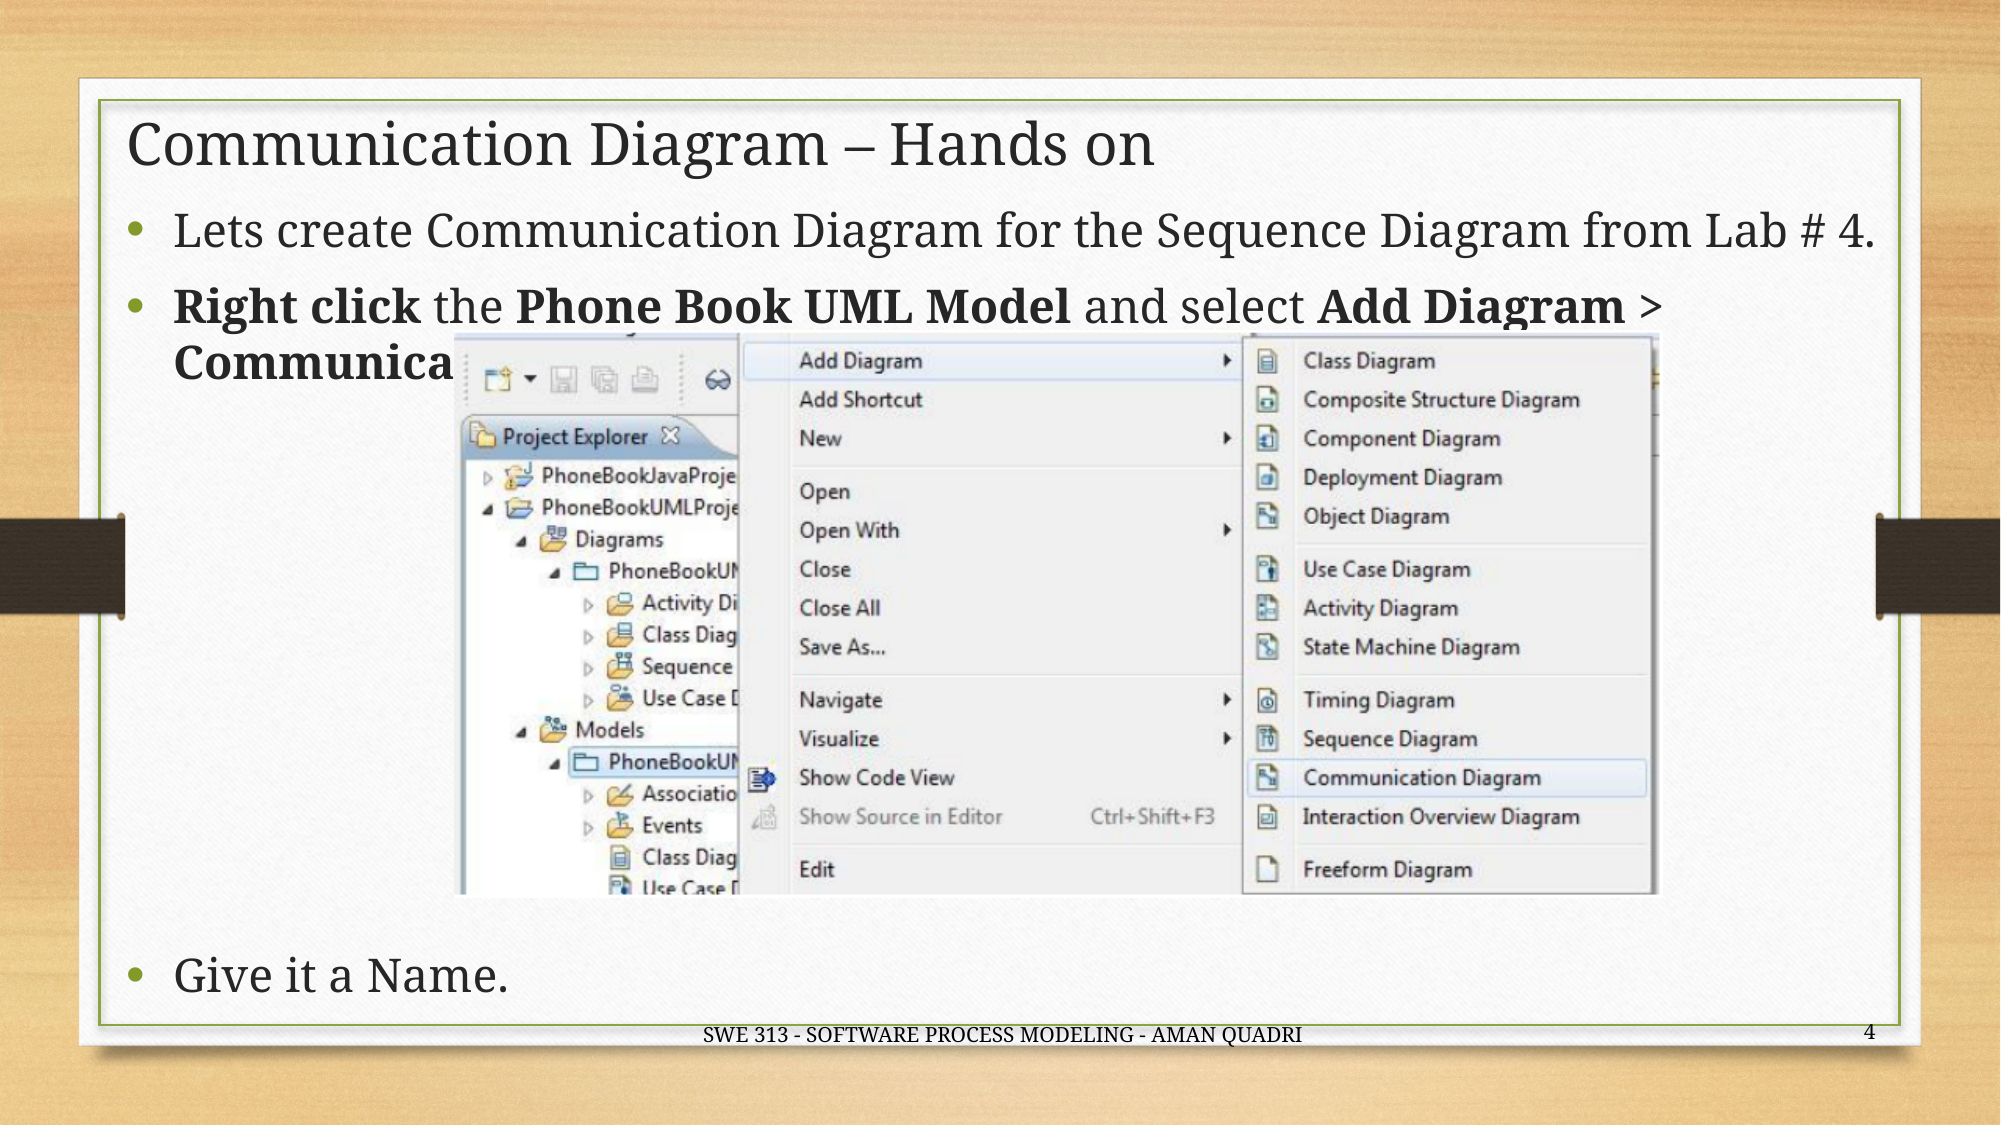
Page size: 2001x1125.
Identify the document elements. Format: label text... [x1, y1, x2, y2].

slide_number 4 [1801, 1010, 1891, 1056]
list Lets create Communication Diagram for the Sequence Diagram from Lab # 4. Right click the Phone Book UML Model and select Add Diagram > Communication Diagram. Give it a Name. [110, 193, 1895, 1012]
picture [0, 0, 2001, 1125]
title Communication Diagram – Hands on [110, 99, 1895, 185]
footer SWE 313 - SOFTWARE PROCESS MODELING - AMAN QUADRI [403, 1020, 1602, 1049]
